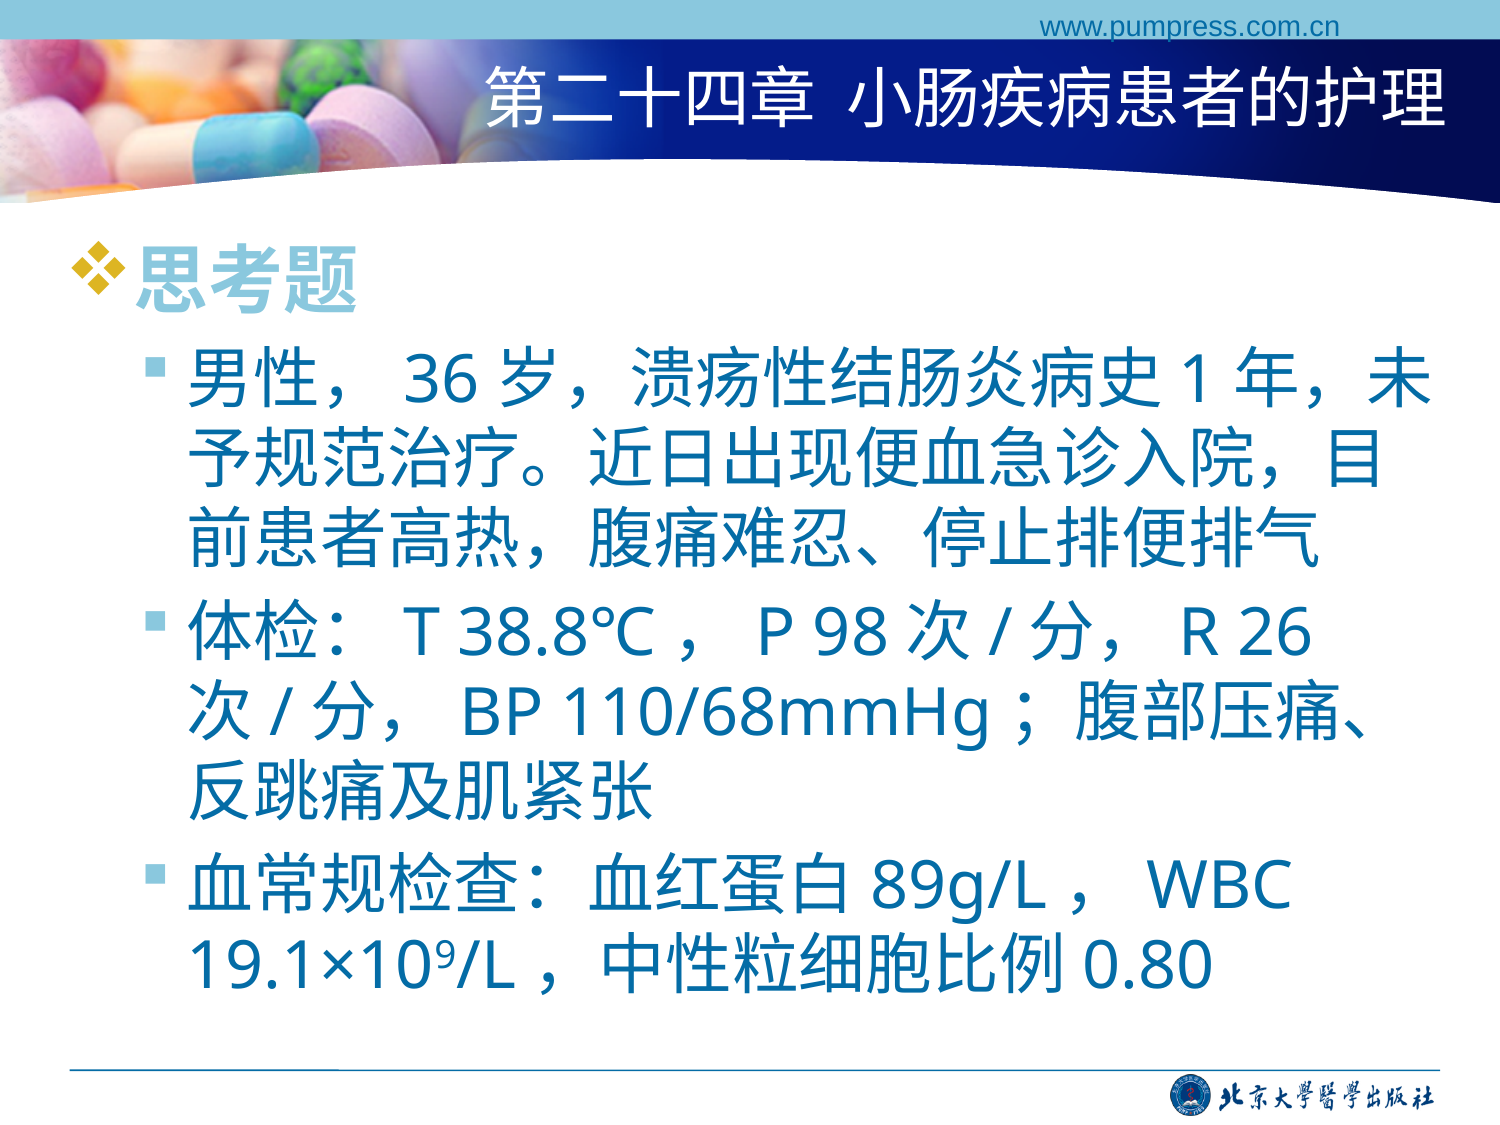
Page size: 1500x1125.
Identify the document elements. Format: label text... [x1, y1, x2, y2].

picture [0, 40, 1500, 203]
picture [1170, 1074, 1436, 1118]
list 思考题 男性，36岁，溃疡性结肠炎病史1年，未予规范治疗。近日出现便血急诊入院，目前患者高热，腹痛难忍、停止排便排气 体检：T 38.8℃，P 98次/分，R 26次/分，BP 110/68mmHg；腹部压痛、反跳痛及肌紧张 血常规检查：血红蛋白89g/L，WBC 19.1×109/L，中性粒细胞比例0.80 [49, 224, 1463, 1026]
title 第二十四章 小肠疾病患者的护理 [137, 49, 1463, 143]
slide_number www.pumpress.com.cn [1025, 0, 1463, 38]
